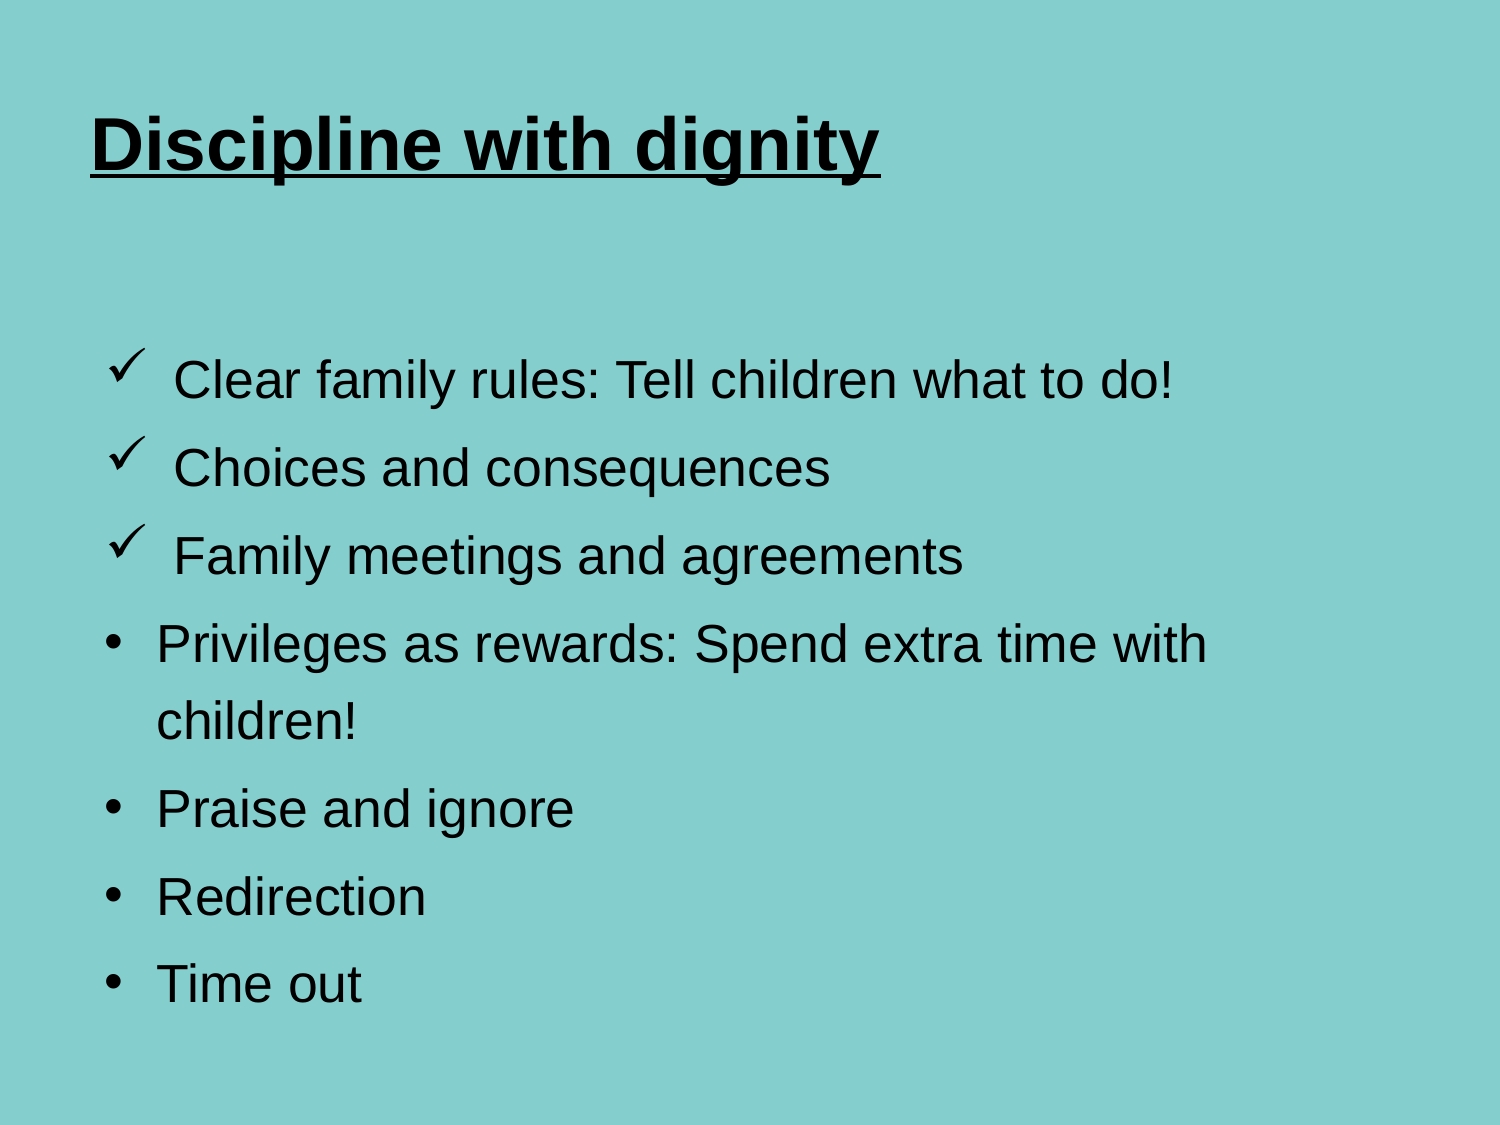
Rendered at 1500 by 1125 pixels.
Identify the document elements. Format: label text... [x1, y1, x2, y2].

list Clear family rules: Tell children what to do! Choices and consequences Family meetings and agreements Privileges as rewards: Spend extra time with children! Praise and ignore Redirection Time out [73, 249, 1436, 1025]
title Discipline with dignity [75, 87, 1438, 288]
